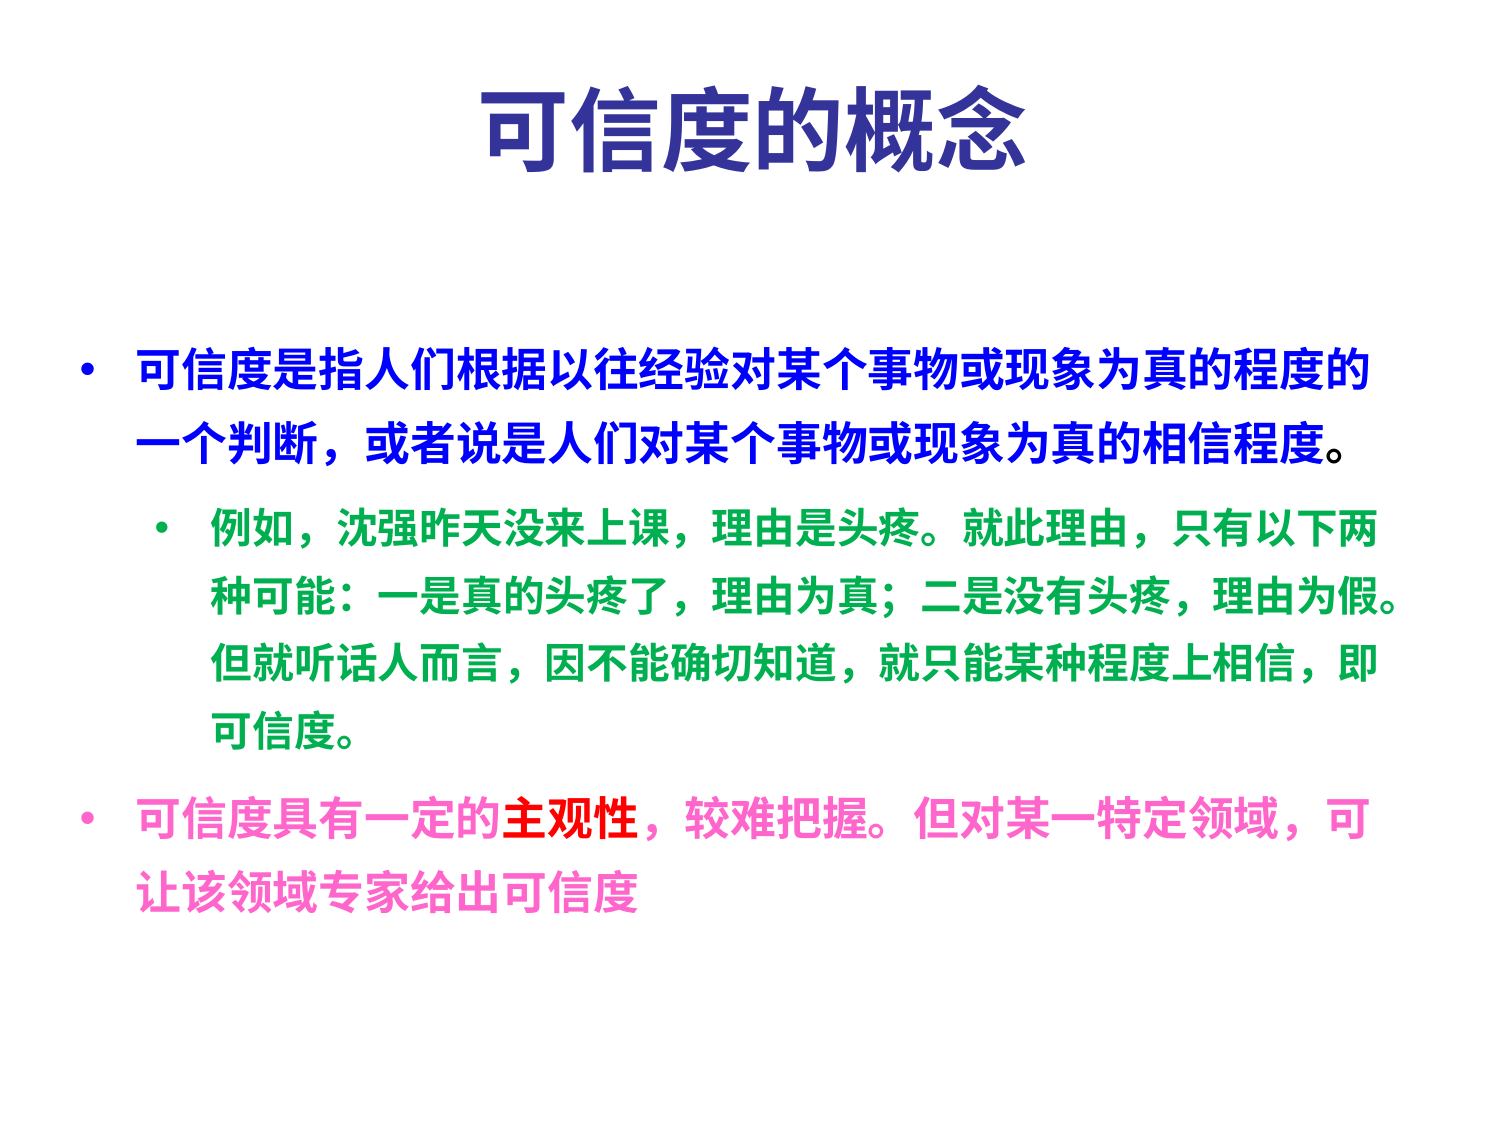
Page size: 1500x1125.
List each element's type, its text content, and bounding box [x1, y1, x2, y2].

text_box 可信度是指人们根据以往经验对某个事物或现象为真的程度的一个判断，或者说是人们对某个事物或现象为真的相信程度。 例如，沈强昨天没来上课，理由是头疼。就此理由，只有以下两种可能：一是真的头疼了，理由为真；二是没有头疼，理由为假。但就听话人而言，因不能确切知道，就只能某种程度上相信，即可信度。 可信度具有一定的主观性，较难把握。但对某一特定领域，可让该领域专家给出可信度 [64, 314, 1400, 927]
text_box 可信度的概念 [64, 60, 1442, 191]
